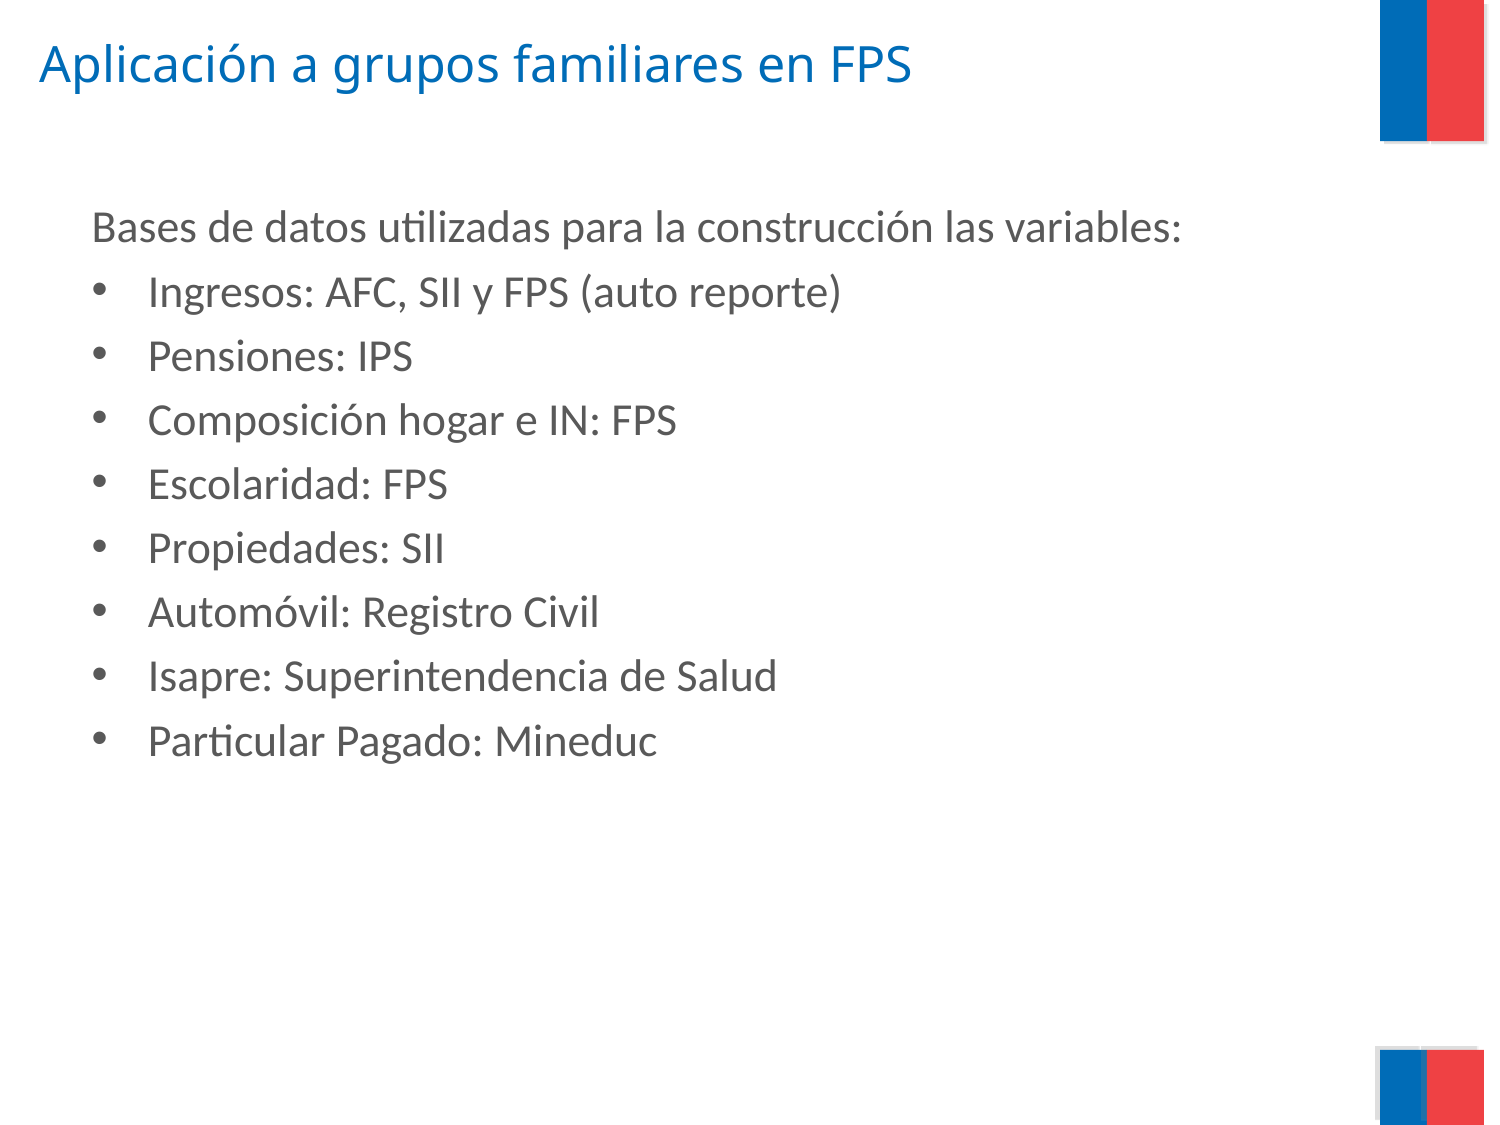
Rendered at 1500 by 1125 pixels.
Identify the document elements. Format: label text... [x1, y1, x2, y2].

title Aplicación a grupos familiares en FPS [24, 24, 1365, 126]
list Bases de datos utilizadas para la construcción las variables: Ingresos: AFC, SII y FPS (auto reporte) Pensiones: IPS Composición hogar e IN: FPS Escolaridad: FPS Propiedades: SII Automóvil: Registro Civil Isapre: Superintendencia de Salud Particular Pagado: Mineduc [76, 125, 1419, 869]
